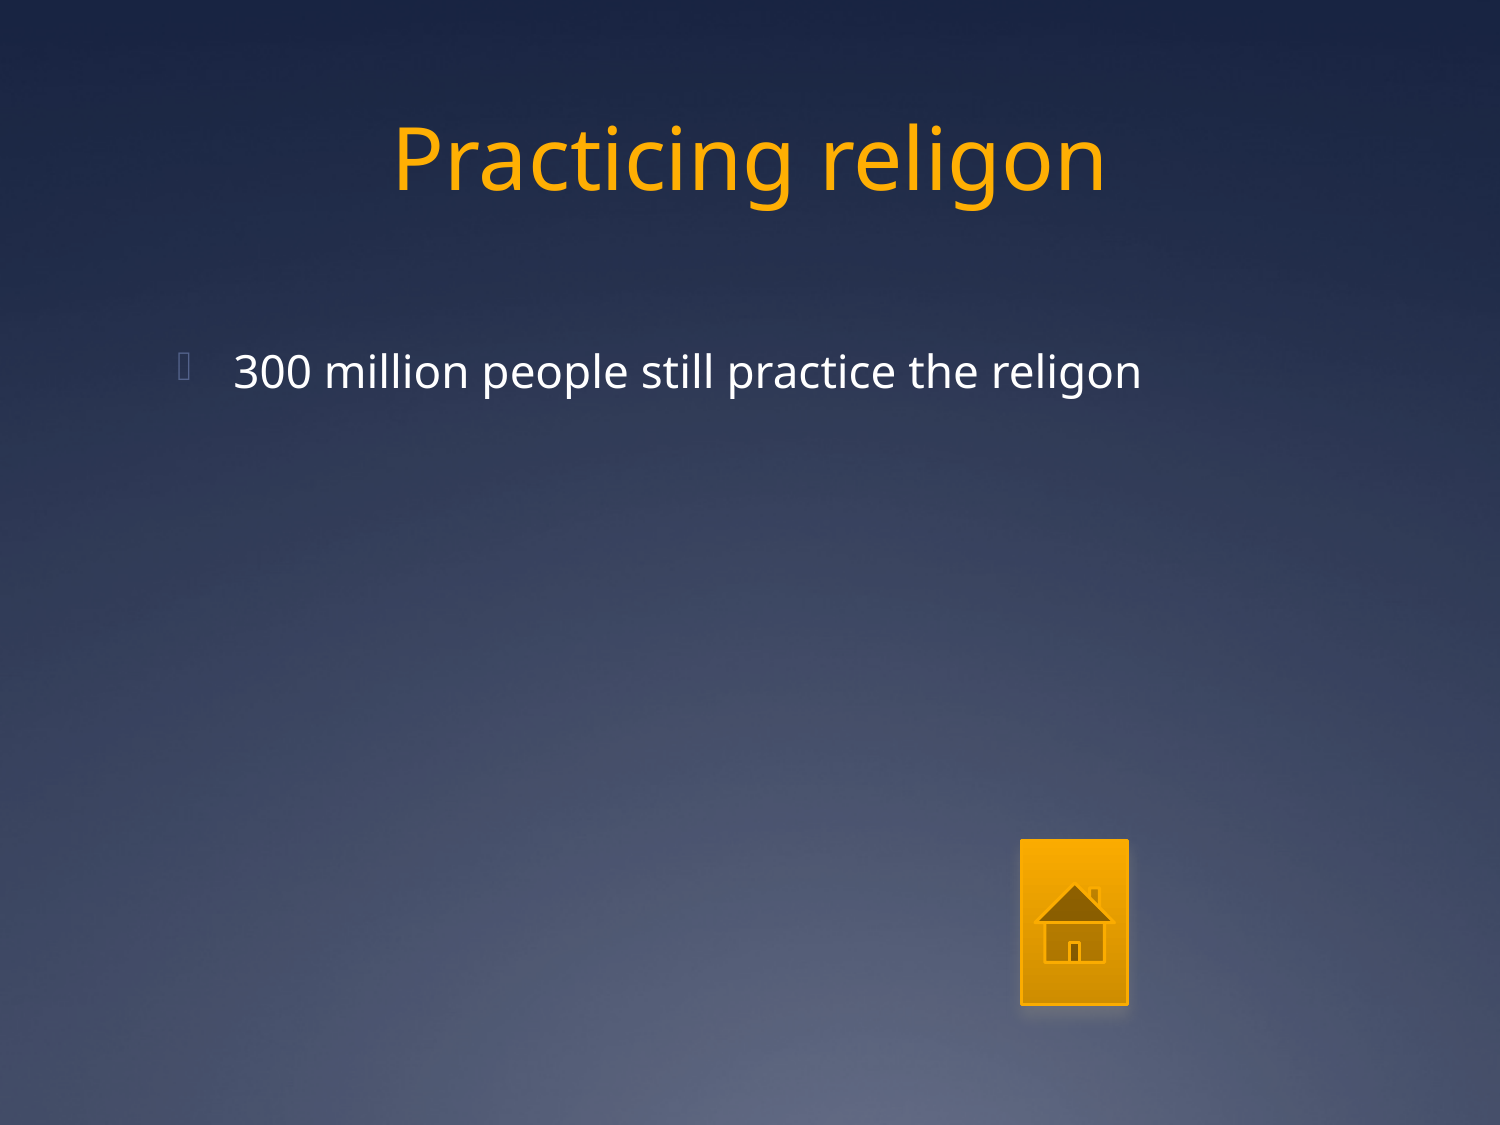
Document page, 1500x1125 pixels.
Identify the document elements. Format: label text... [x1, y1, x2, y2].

title Practicing religon [100, 95, 1400, 225]
text_box [1020, 839, 1129, 1006]
list 300 million people still practice the religon [162, 335, 1338, 1005]
